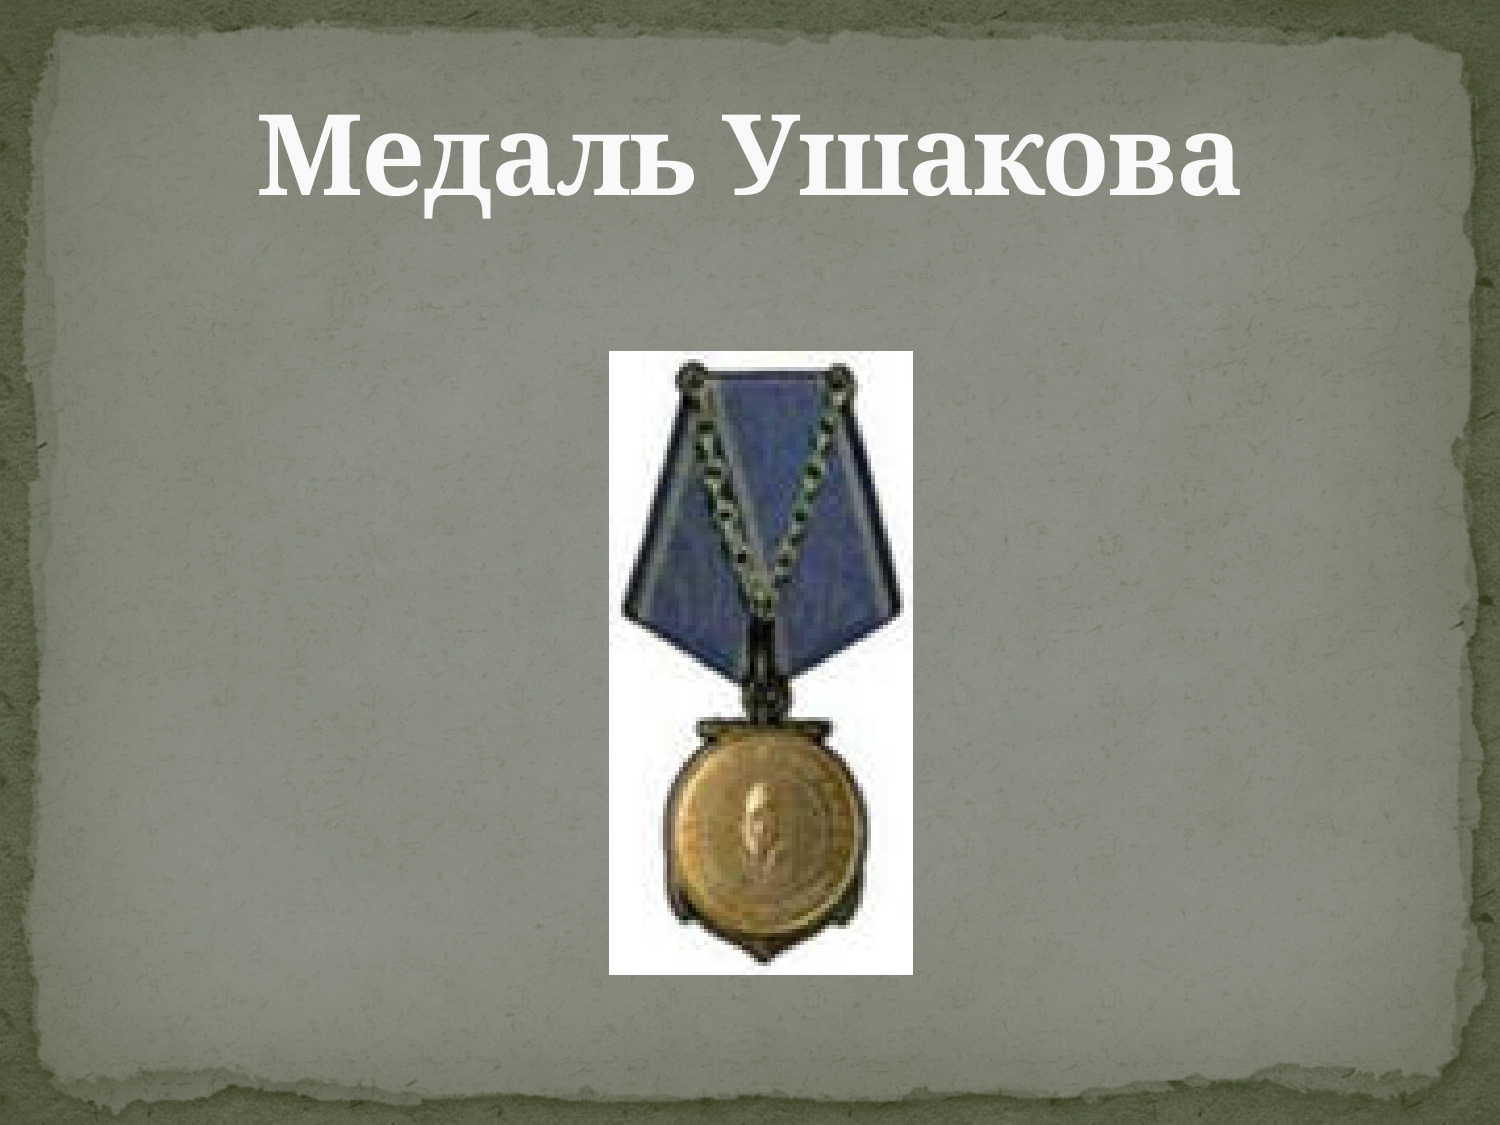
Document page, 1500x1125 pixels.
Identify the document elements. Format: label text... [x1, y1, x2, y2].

title Медаль Ушакова [74, 24, 1425, 225]
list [612, 354, 911, 973]
